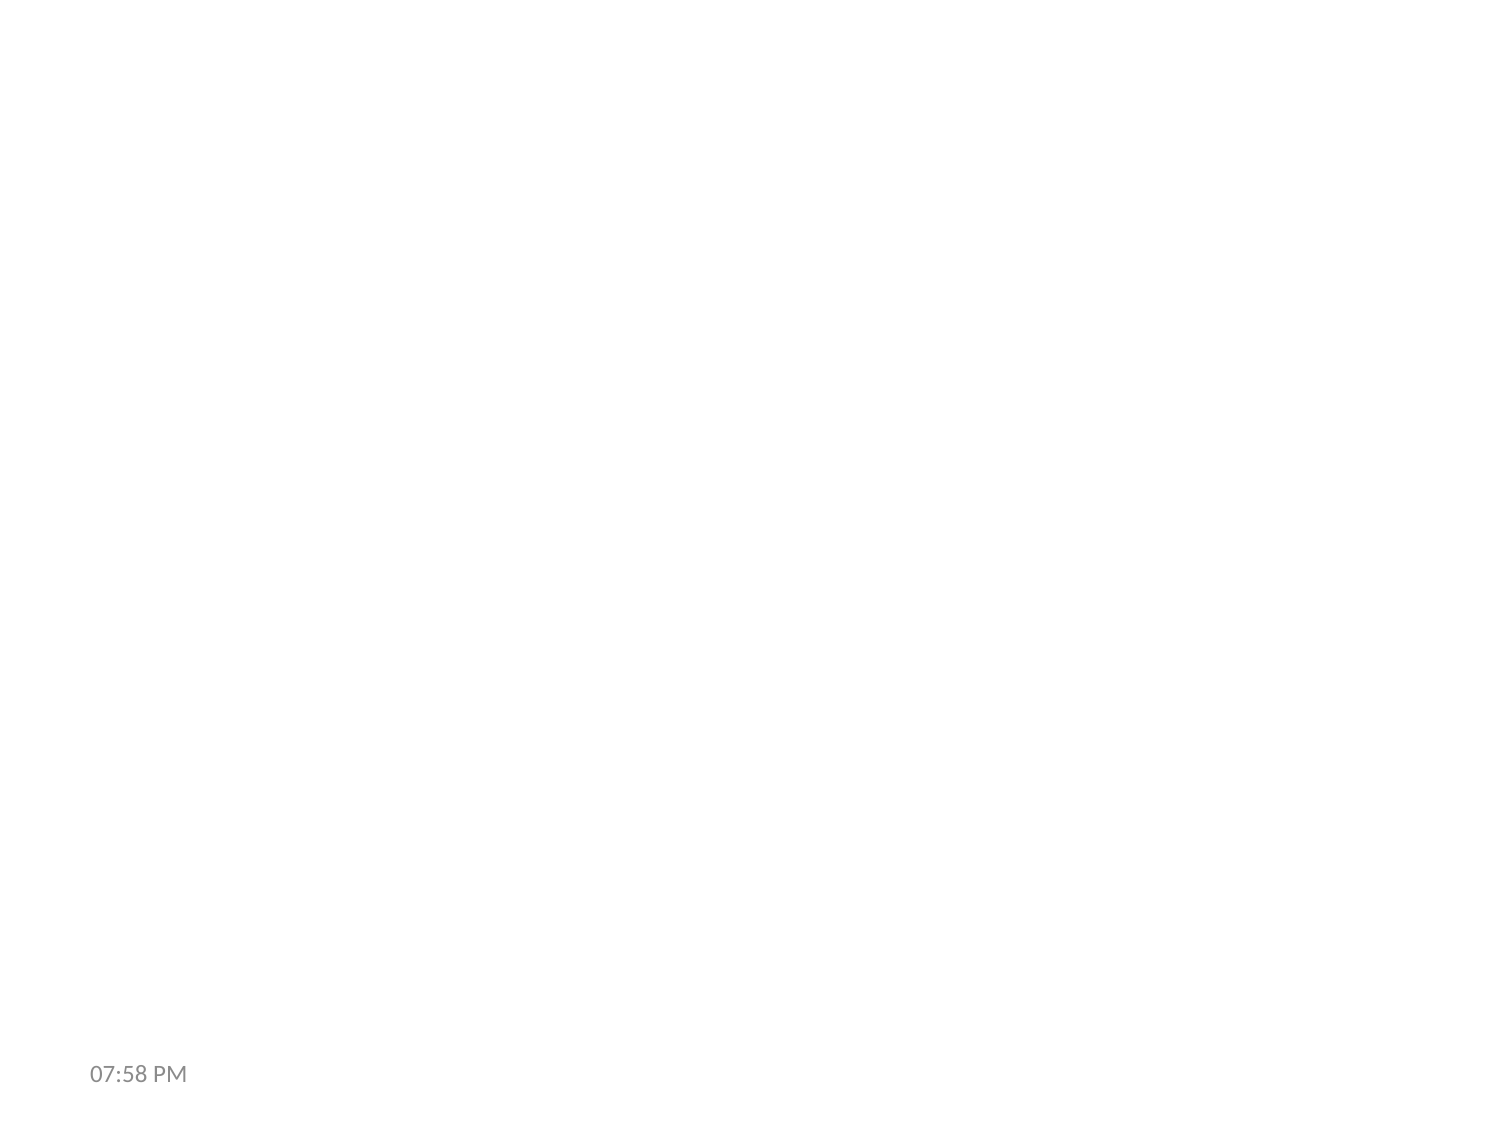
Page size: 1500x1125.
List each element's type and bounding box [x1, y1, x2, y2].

slide_number [75, 1042, 425, 1103]
